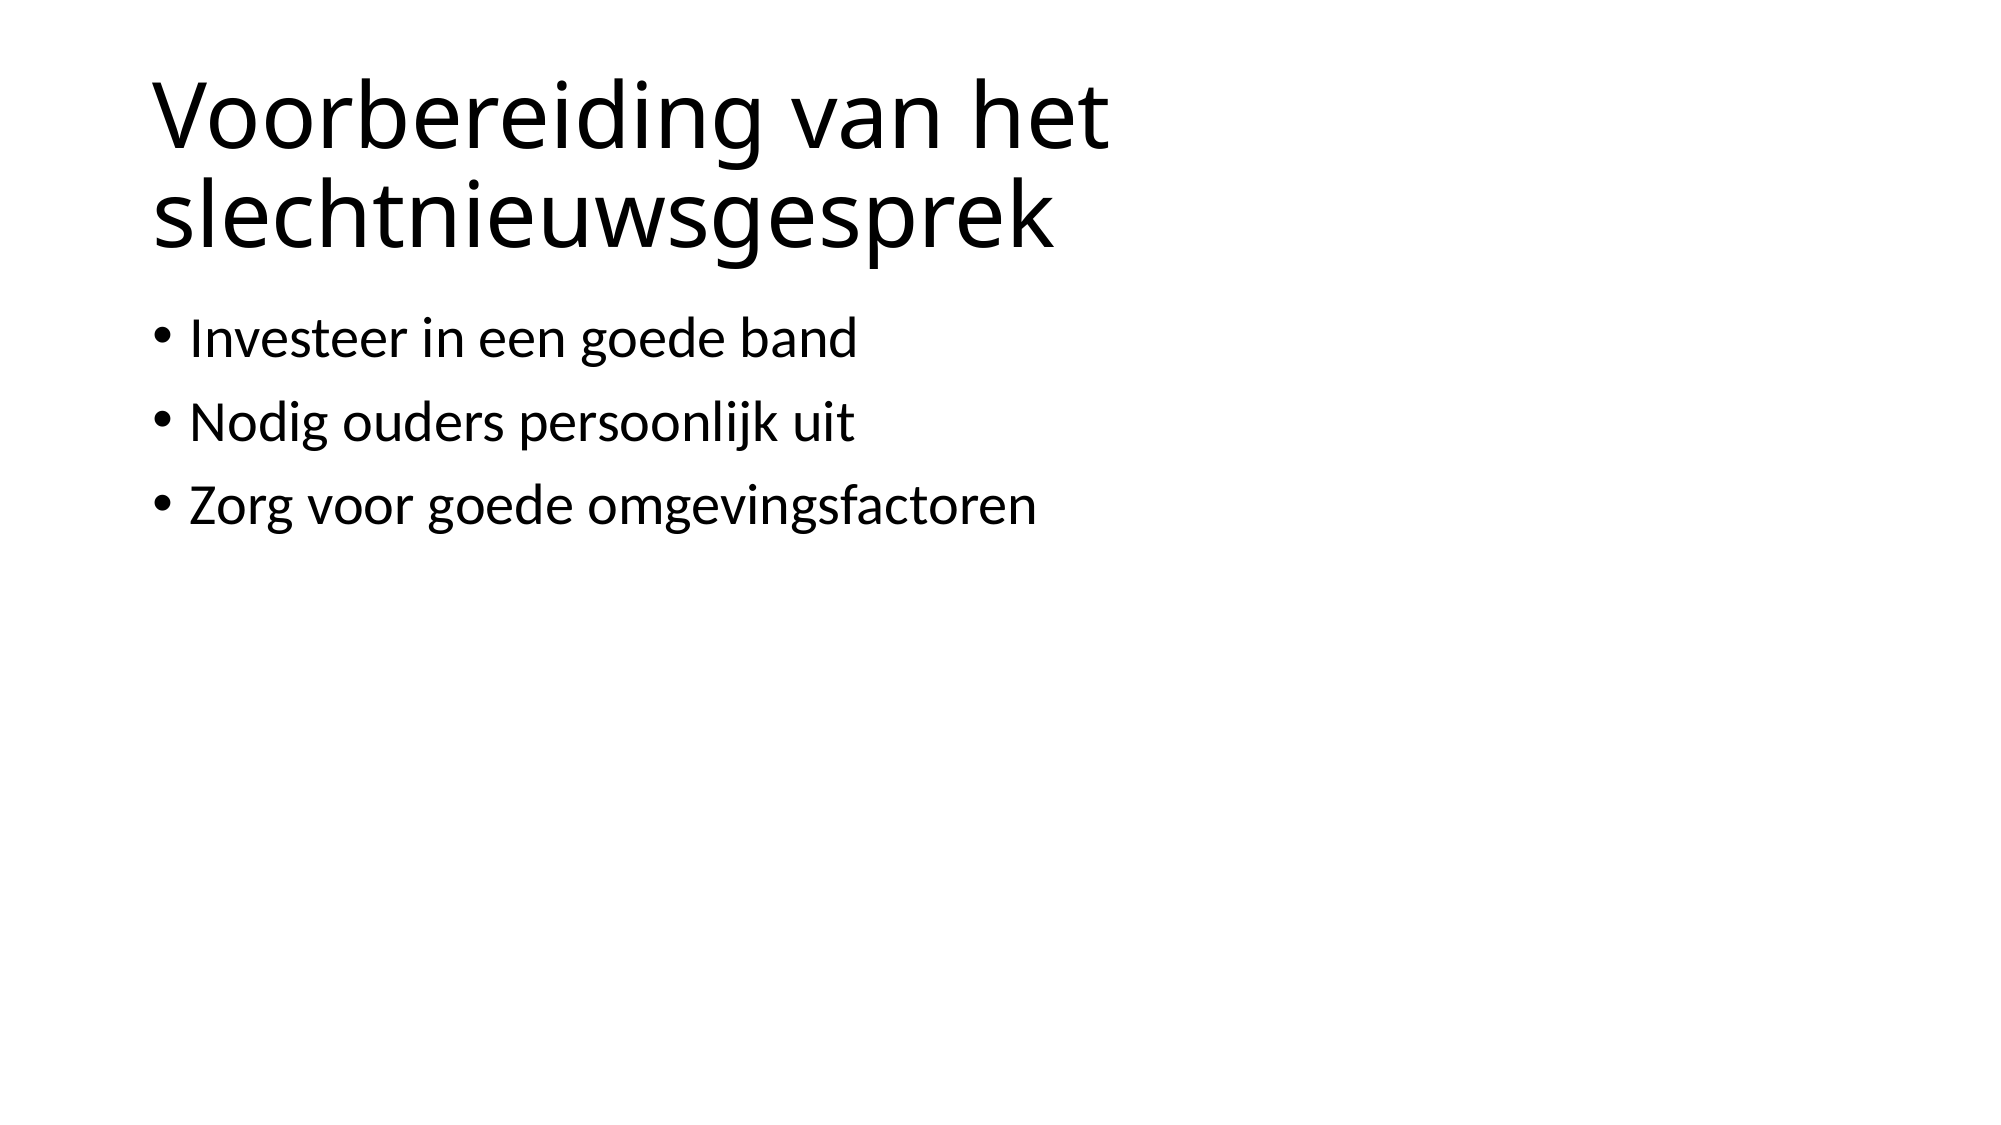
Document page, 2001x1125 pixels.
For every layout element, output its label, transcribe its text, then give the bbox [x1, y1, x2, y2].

list Investeer in een goede band Nodig ouders persoonlijk uit Zorg voor goede omgevingsfactoren [137, 299, 1863, 1014]
title Voorbereiding van het slechtnieuwsgesprek [137, 59, 1863, 278]
